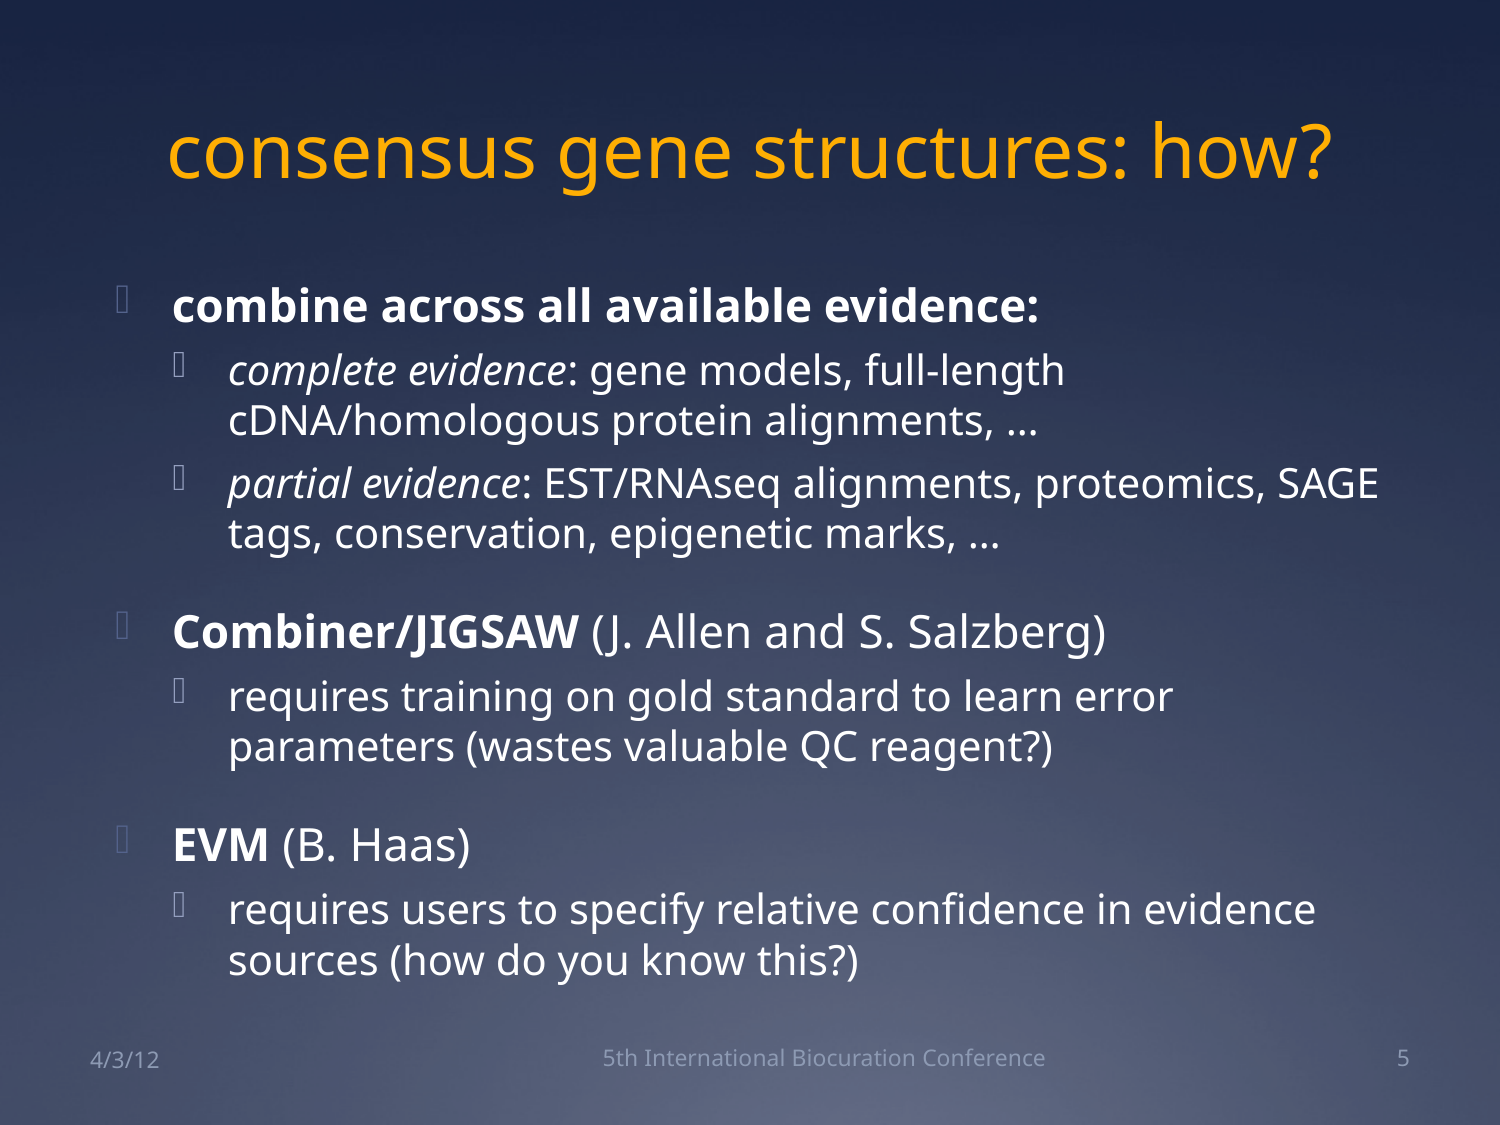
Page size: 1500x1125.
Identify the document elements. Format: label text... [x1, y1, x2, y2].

footer 5th International Biocuration Conference [361, 1029, 1288, 1090]
slide_number 5 [1325, 1029, 1425, 1090]
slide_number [75, 1029, 338, 1090]
title consensus gene structures: how? [100, 95, 1400, 225]
list combine across all available evidence: complete evidence: gene models, full-length cDNA/homologous protein alignments, … partial evidence: EST/RNAseq alignments, proteomics, SAGE tags, conservation, epigenetic marks, … Combiner/JIGSAW (J. Allen and S. Salzberg) requires training on gold standard to learn error parameters (wastes valuable QC reagent?) EVM (B. Haas) requires users to specify relative confidence in evidence sources (how do you know this?) [100, 268, 1400, 1005]
